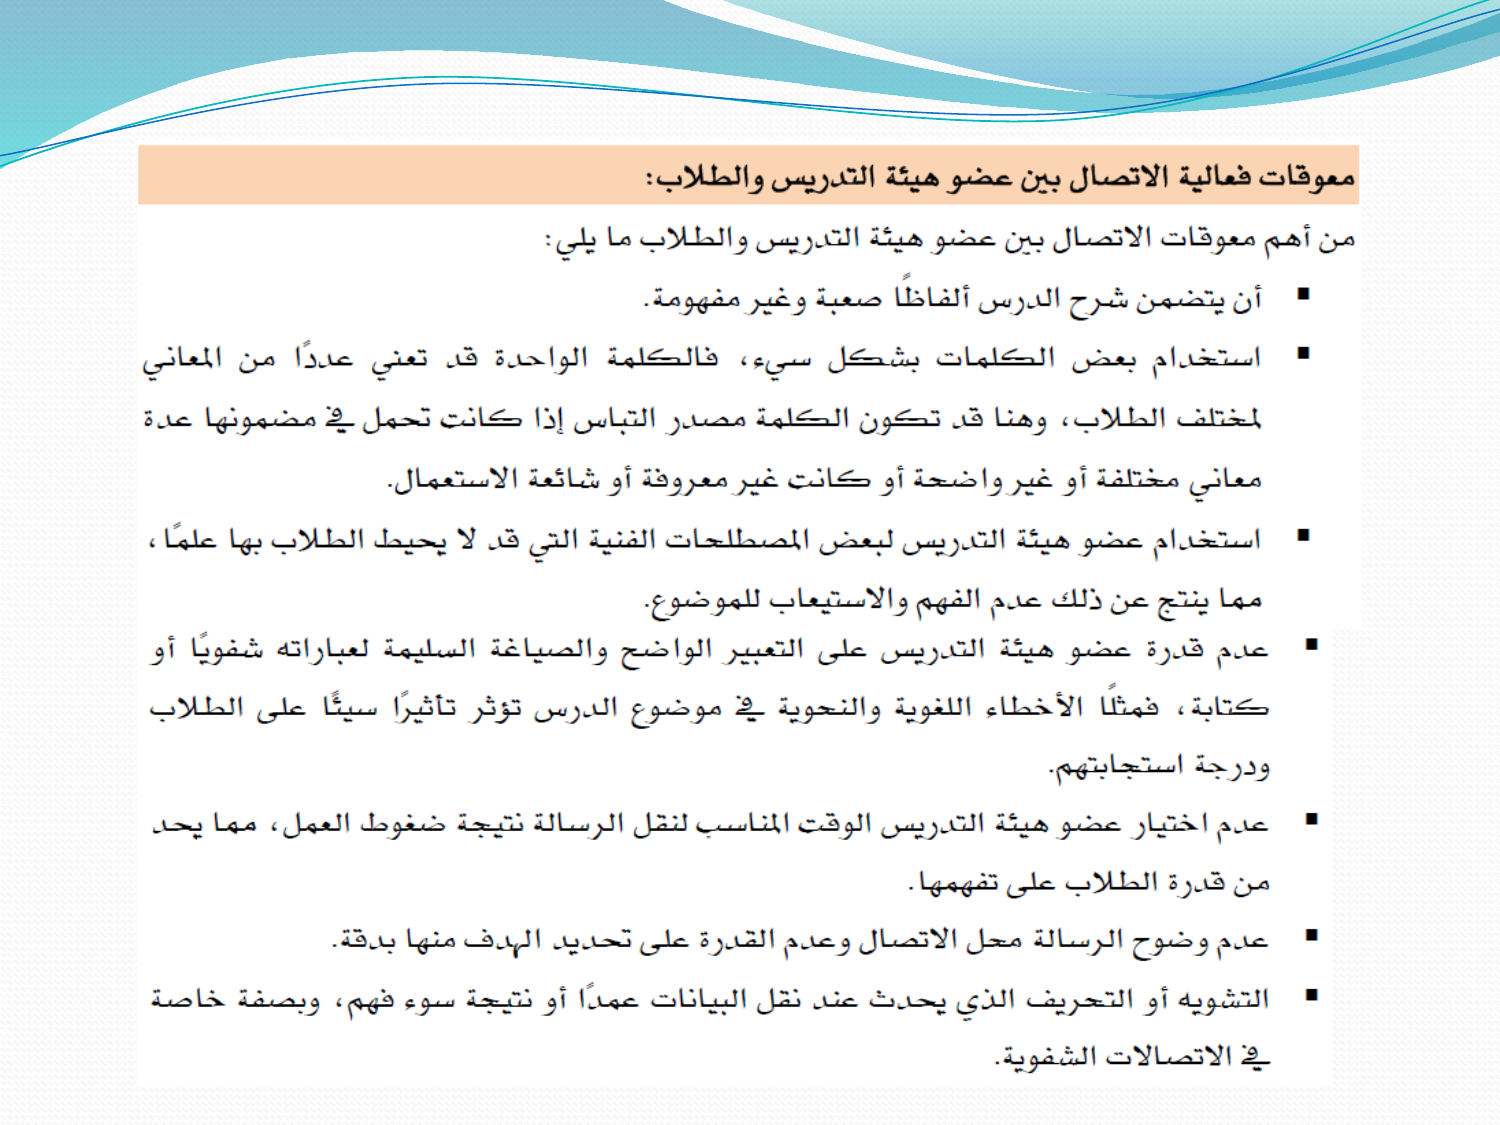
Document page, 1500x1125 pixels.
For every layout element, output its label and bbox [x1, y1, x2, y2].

text_box [137, 140, 1362, 1086]
